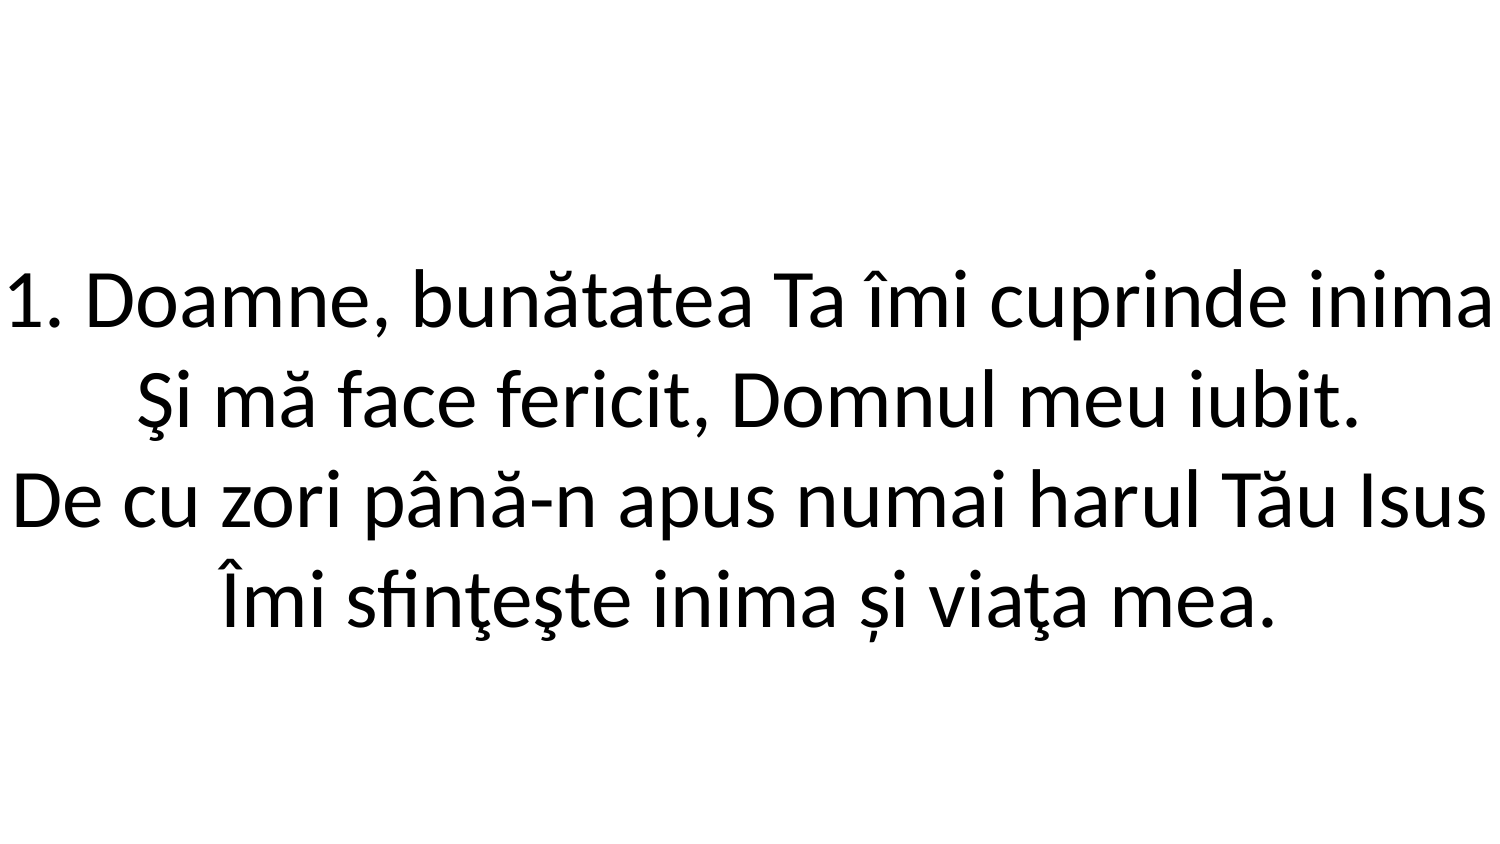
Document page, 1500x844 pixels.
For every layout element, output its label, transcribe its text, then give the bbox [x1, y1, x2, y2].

text_box 1. Doamne, bunătatea Ta îmi cuprinde inima Şi mă face fericit, Domnul meu iubit. De cu zori până-n apus numai harul Tău Isus Îmi sfinţeşte inima și viaţa mea. [0, 192, 1500, 652]
